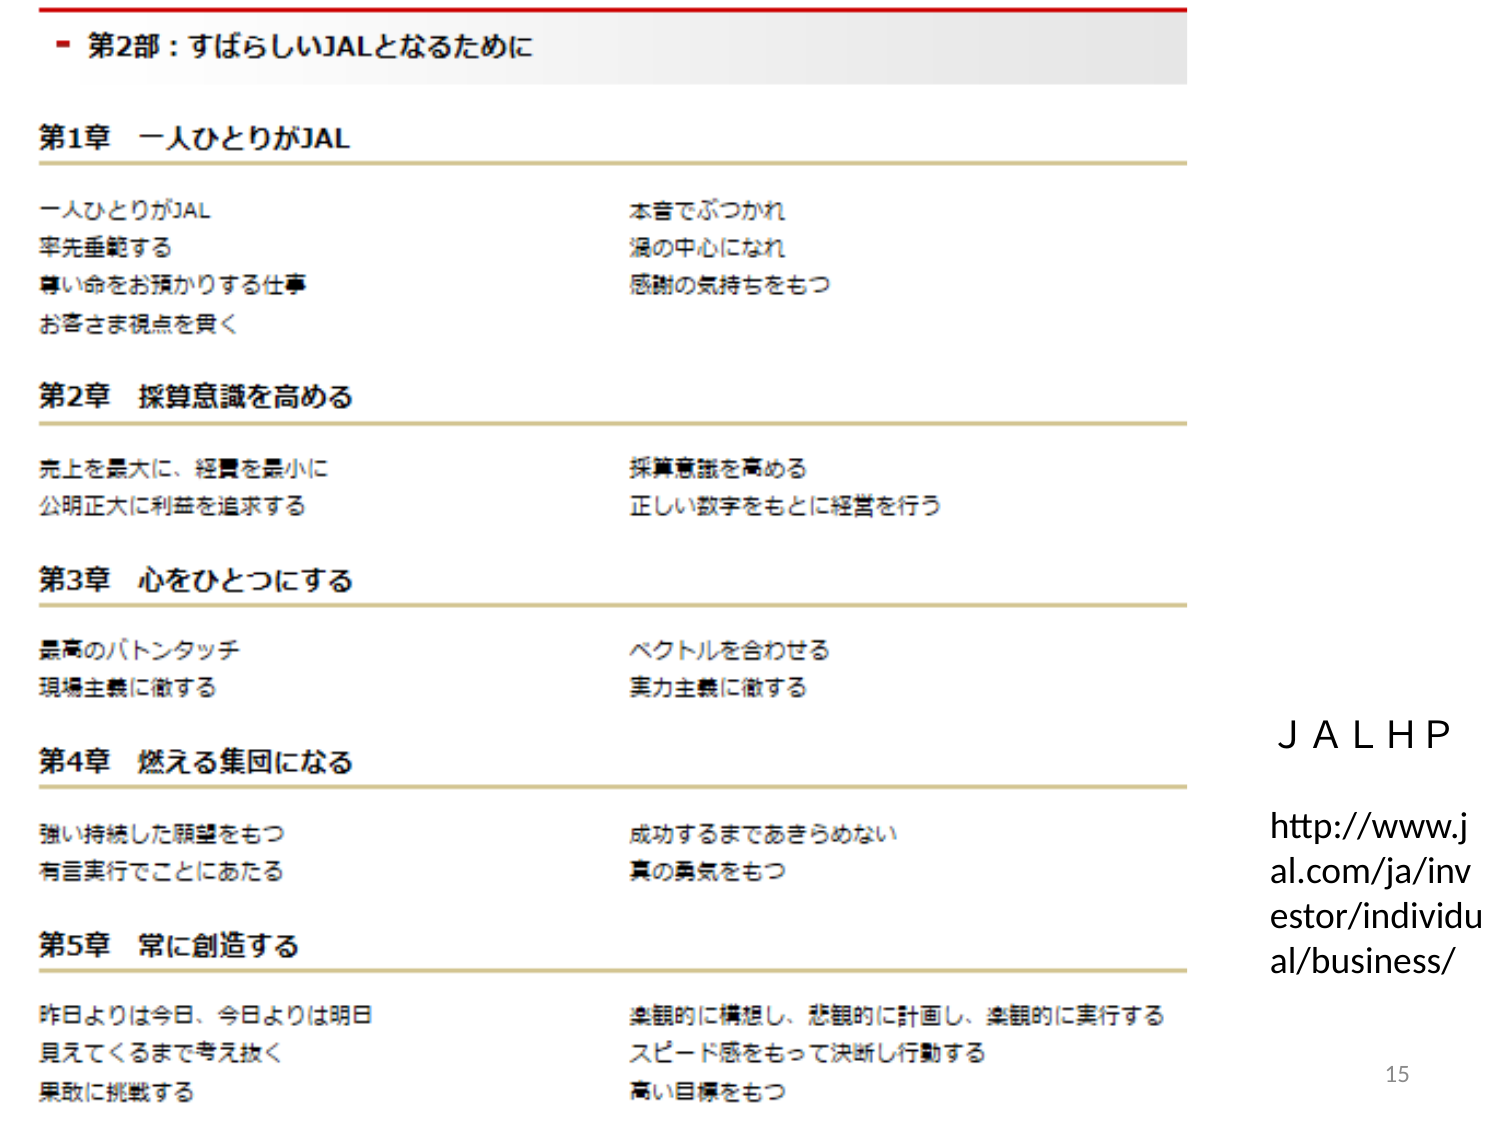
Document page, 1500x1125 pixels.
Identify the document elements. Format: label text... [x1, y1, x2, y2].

text_box ＪＡＬＨＰ http://www.jal.com/ja/investor/individual/business/ [1255, 704, 1500, 989]
slide_number 15 [1193, 1042, 1425, 1103]
picture [29, 0, 1188, 1125]
